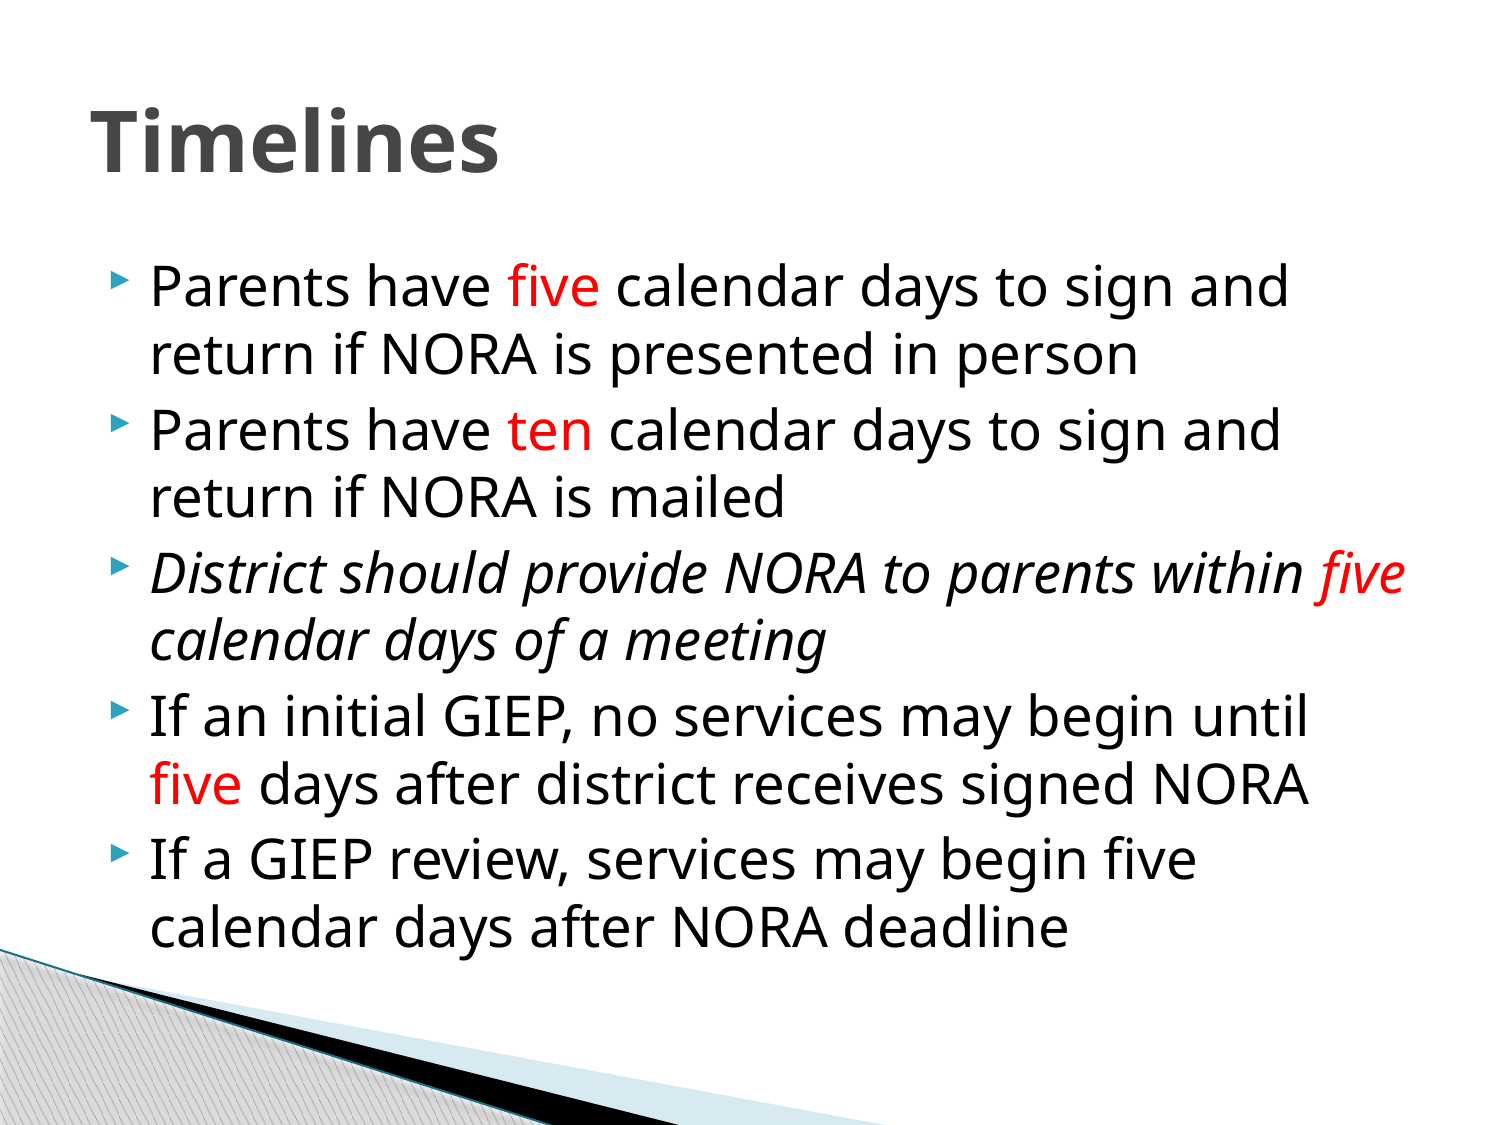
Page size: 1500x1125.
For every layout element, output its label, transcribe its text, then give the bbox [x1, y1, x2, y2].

list Parents have five calendar days to sign and return if NORA is presented in person Parents have ten calendar days to sign and return if NORA is mailed District should provide NORA to parents within five calendar days of a meeting If an initial GIEP, no services may begin until five days after district receives signed NORA If a GIEP review, services may begin five calendar days after NORA deadline [75, 243, 1425, 986]
title Timelines [75, 45, 1425, 233]
